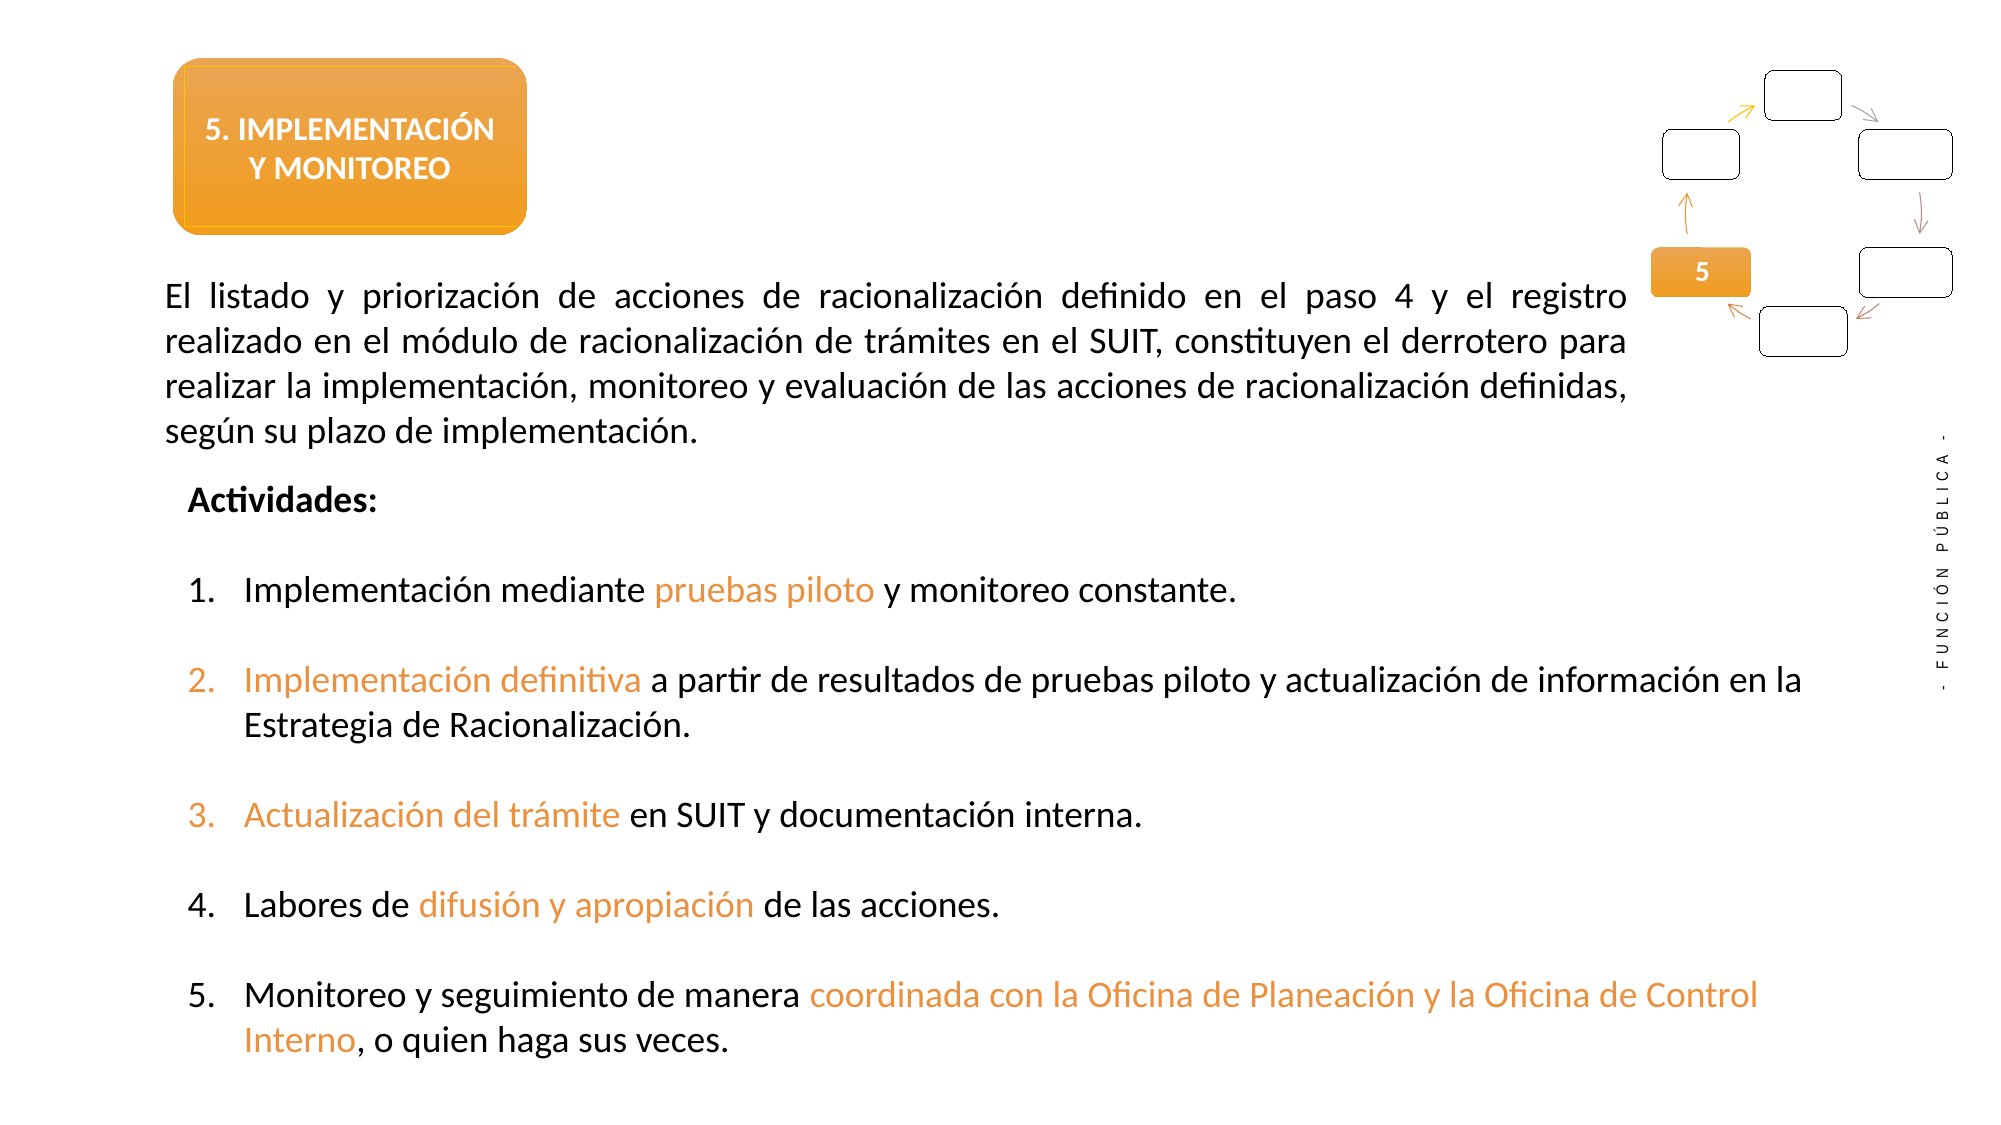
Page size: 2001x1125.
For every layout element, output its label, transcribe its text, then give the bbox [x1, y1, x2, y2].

text_box Actividades: Implementación mediante pruebas piloto y monitoreo constante. Implementación definitiva a partir de resultados de pruebas piloto y actualización de información en la Estrategia de Racionalización. Actualización del trámite en SUIT y documentación interna. Labores de difusión y apropiación de las acciones. Monitoreo y seguimiento de manera coordinada con la Oficina de Planeación y la Oficina de Control Interno, o quien haga sus veces. [172, 467, 1850, 1068]
text_box El listado y priorización de acciones de racionalización definido en el paso 4 y el registro realizado en el módulo de racionalización de trámites en el SUIT, constituyen el derrotero para realizar la implementación, monitoreo y evaluación de las acciones de racionalización definidas, según su plazo de implementación. [149, 263, 1644, 504]
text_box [1520, 70, 2000, 357]
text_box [172, 57, 528, 236]
